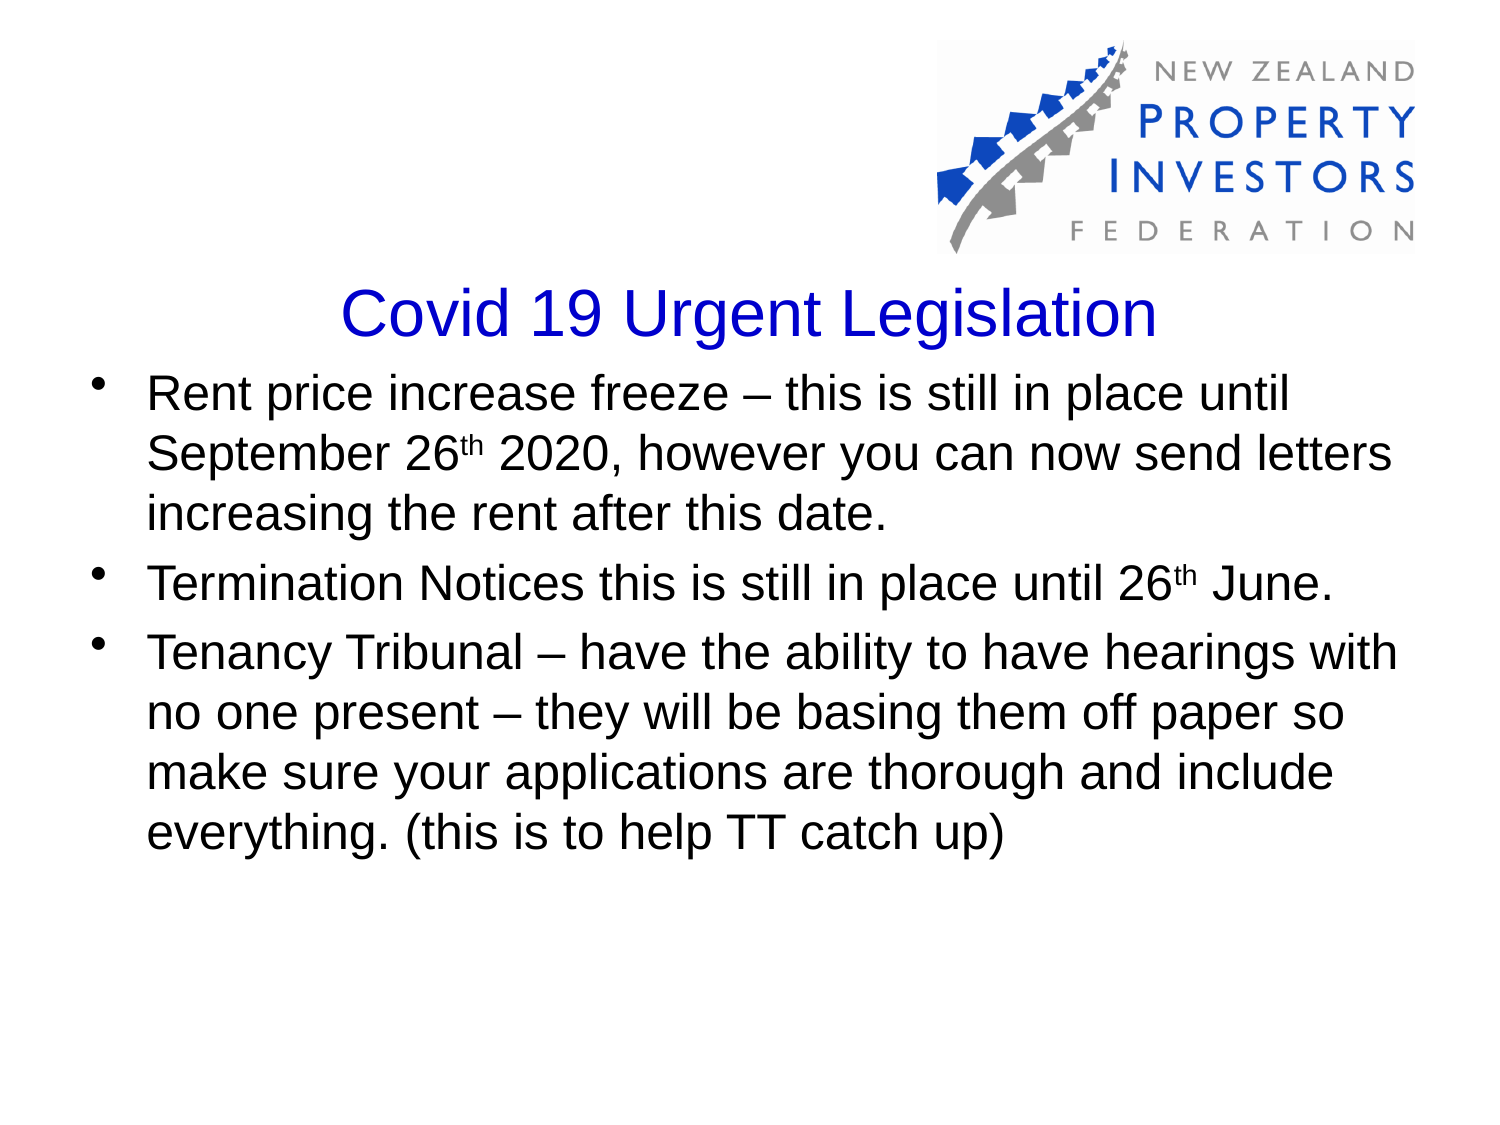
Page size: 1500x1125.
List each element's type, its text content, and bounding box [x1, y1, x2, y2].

list Covid 19 Urgent Legislation Rent price increase freeze – this is still in place until September 26th 2020, however you can now send letters increasing the rent after this date. Termination Notices this is still in place until 26th June. Tenancy Tribunal – have the ability to have hearings with no one present – they will be basing them off paper so make sure your applications are thorough and include everything. (this is to help TT catch up) [74, 262, 1426, 1006]
picture [936, 40, 1416, 254]
